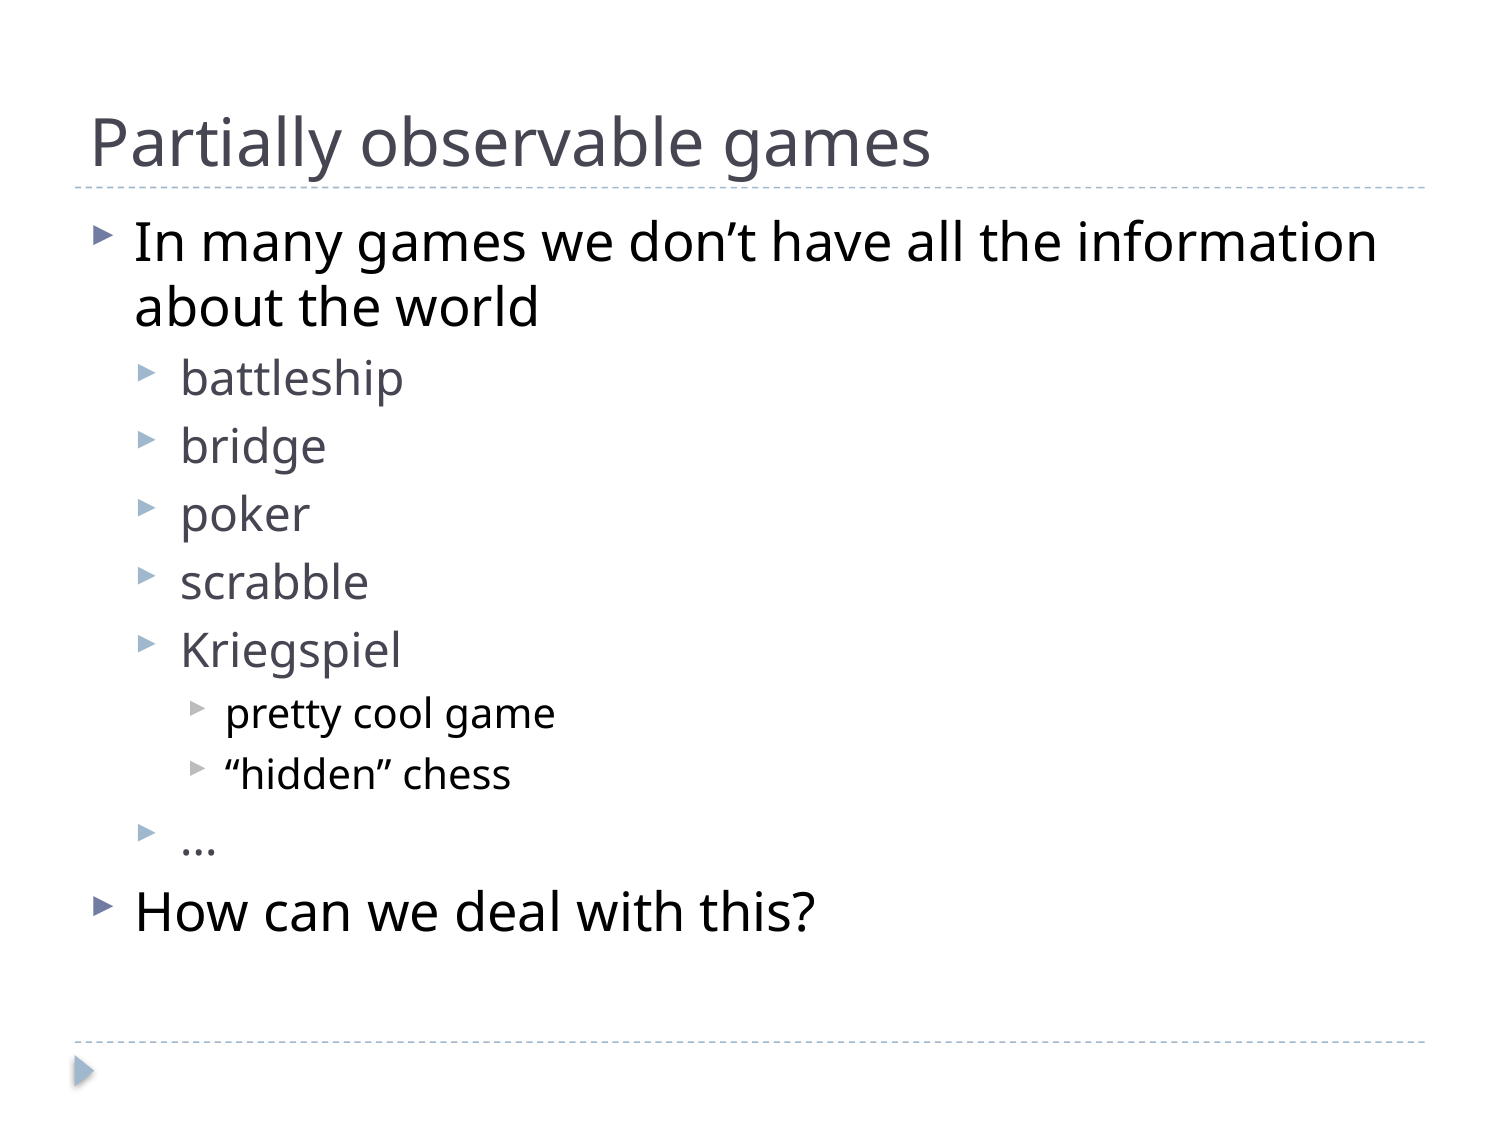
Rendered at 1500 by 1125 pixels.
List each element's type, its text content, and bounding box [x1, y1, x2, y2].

list In many games we don’t have all the information about the world battleship bridge poker scrabble Kriegspiel pretty cool game “hidden” chess … How can we deal with this? [75, 200, 1425, 1010]
title Partially observable games [75, 24, 1425, 188]
